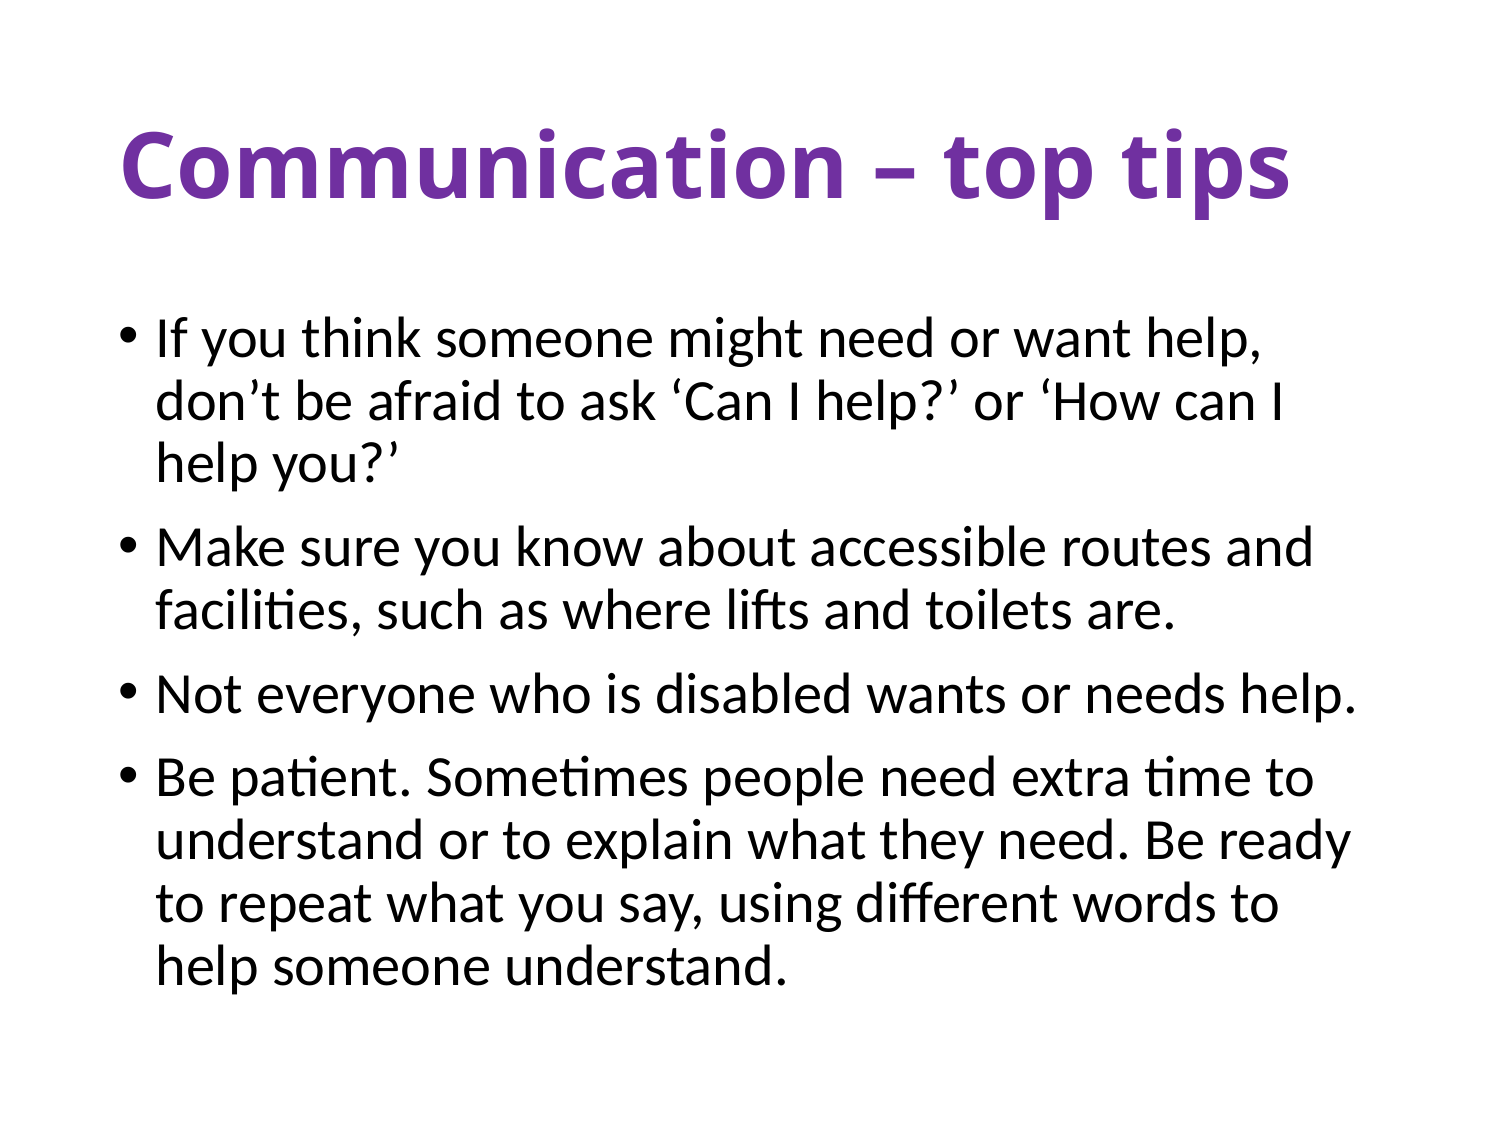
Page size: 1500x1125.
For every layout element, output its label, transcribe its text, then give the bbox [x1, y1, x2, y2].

list If you think someone might need or want help, don’t be afraid to ask ‘Can I help?’ or ‘How can I help you?’ Make sure you know about accessible routes and facilities, such as where lifts and toilets are. Not everyone who is disabled wants or needs help. Be patient. Sometimes people need extra time to understand or to explain what they need. Be ready to repeat what you say, using different words to help someone understand. [103, 299, 1397, 1014]
title Communication – top tips [103, 59, 1397, 278]
